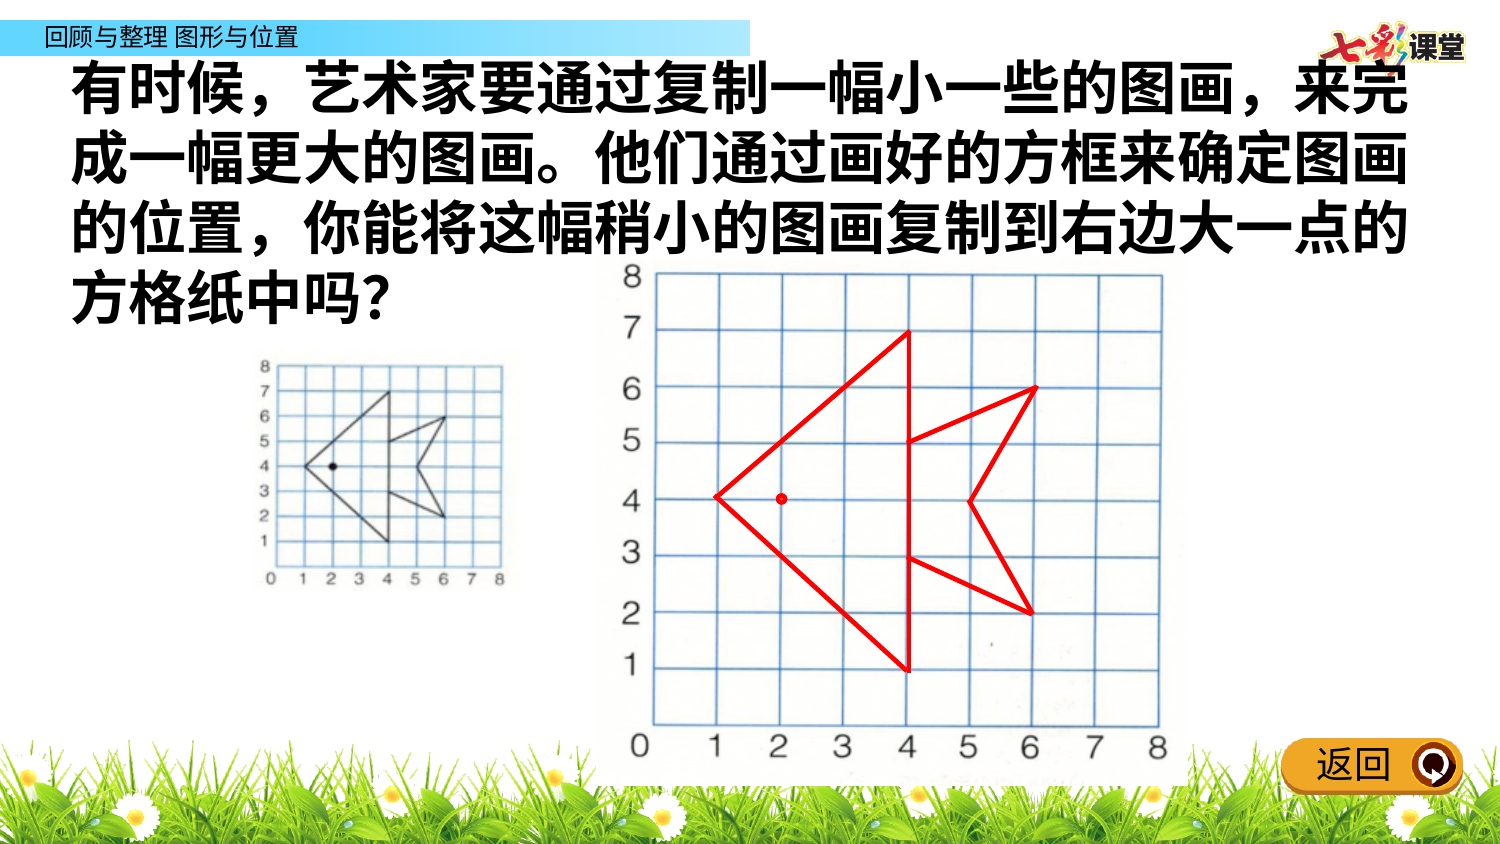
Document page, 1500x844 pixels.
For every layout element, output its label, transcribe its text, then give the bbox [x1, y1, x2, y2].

picture [1316, 20, 1468, 80]
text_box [714, 494, 907, 672]
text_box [906, 387, 966, 444]
text_box 有时候，艺术家要通过复制一幅小一些的图画，来完成一幅更大的图画。他们通过画好的方框来确定图画的位置，你能将这幅稍小的图画复制到右边大一点的方格纸中吗？ [55, 43, 1436, 339]
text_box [969, 385, 1038, 504]
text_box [968, 499, 1033, 615]
picture [253, 348, 522, 591]
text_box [1281, 733, 1464, 795]
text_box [714, 330, 911, 494]
picture [0, 256, 1500, 844]
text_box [906, 556, 963, 615]
